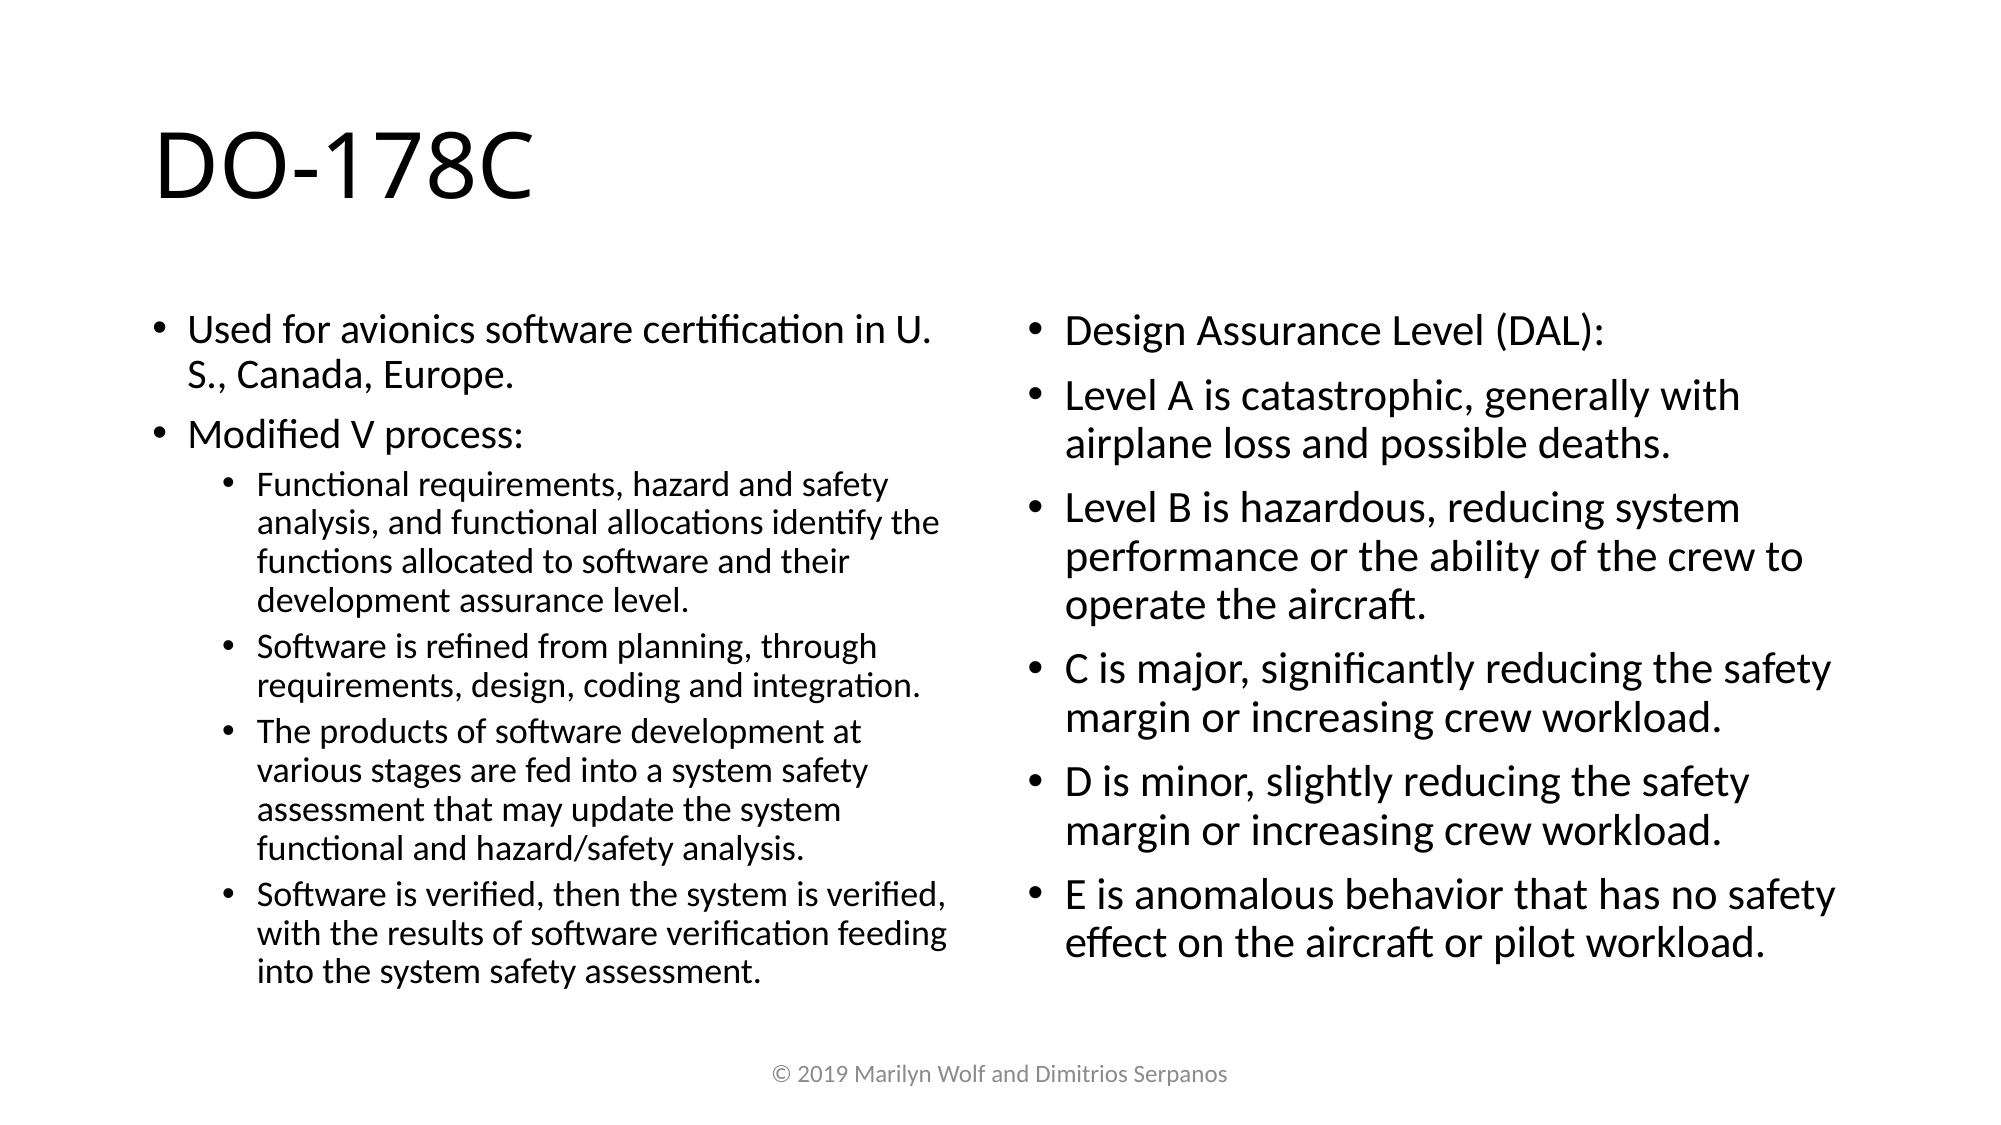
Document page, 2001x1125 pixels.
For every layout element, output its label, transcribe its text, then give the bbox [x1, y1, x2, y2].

footer © 2019 Marilyn Wolf and Dimitrios Serpanos [662, 1042, 1338, 1103]
list Used for avionics software certification in U. S., Canada, Europe. Modified V process: Functional requirements, hazard and safety analysis, and functional allocations identify the functions allocated to software and their development assurance level. Software is refined from planning, through requirements, design, coding and integration. The products of software development at various stages are fed into a system safety assessment that may update the system functional and hazard/safety analysis. Software is verified, then the system is verified, with the results of software verification feeding into the system safety assessment. [137, 299, 988, 1014]
list Design Assurance Level (DAL): Level A is catastrophic, generally with airplane loss and possible deaths. Level B is hazardous, reducing system performance or the ability of the crew to operate the aircraft. C is major, significantly reducing the safety margin or increasing crew workload. D is minor, slightly reducing the safety margin or increasing crew workload. E is anomalous behavior that has no safety effect on the aircraft or pilot workload. [1012, 299, 1863, 1014]
title DO-178C [137, 59, 1863, 278]
